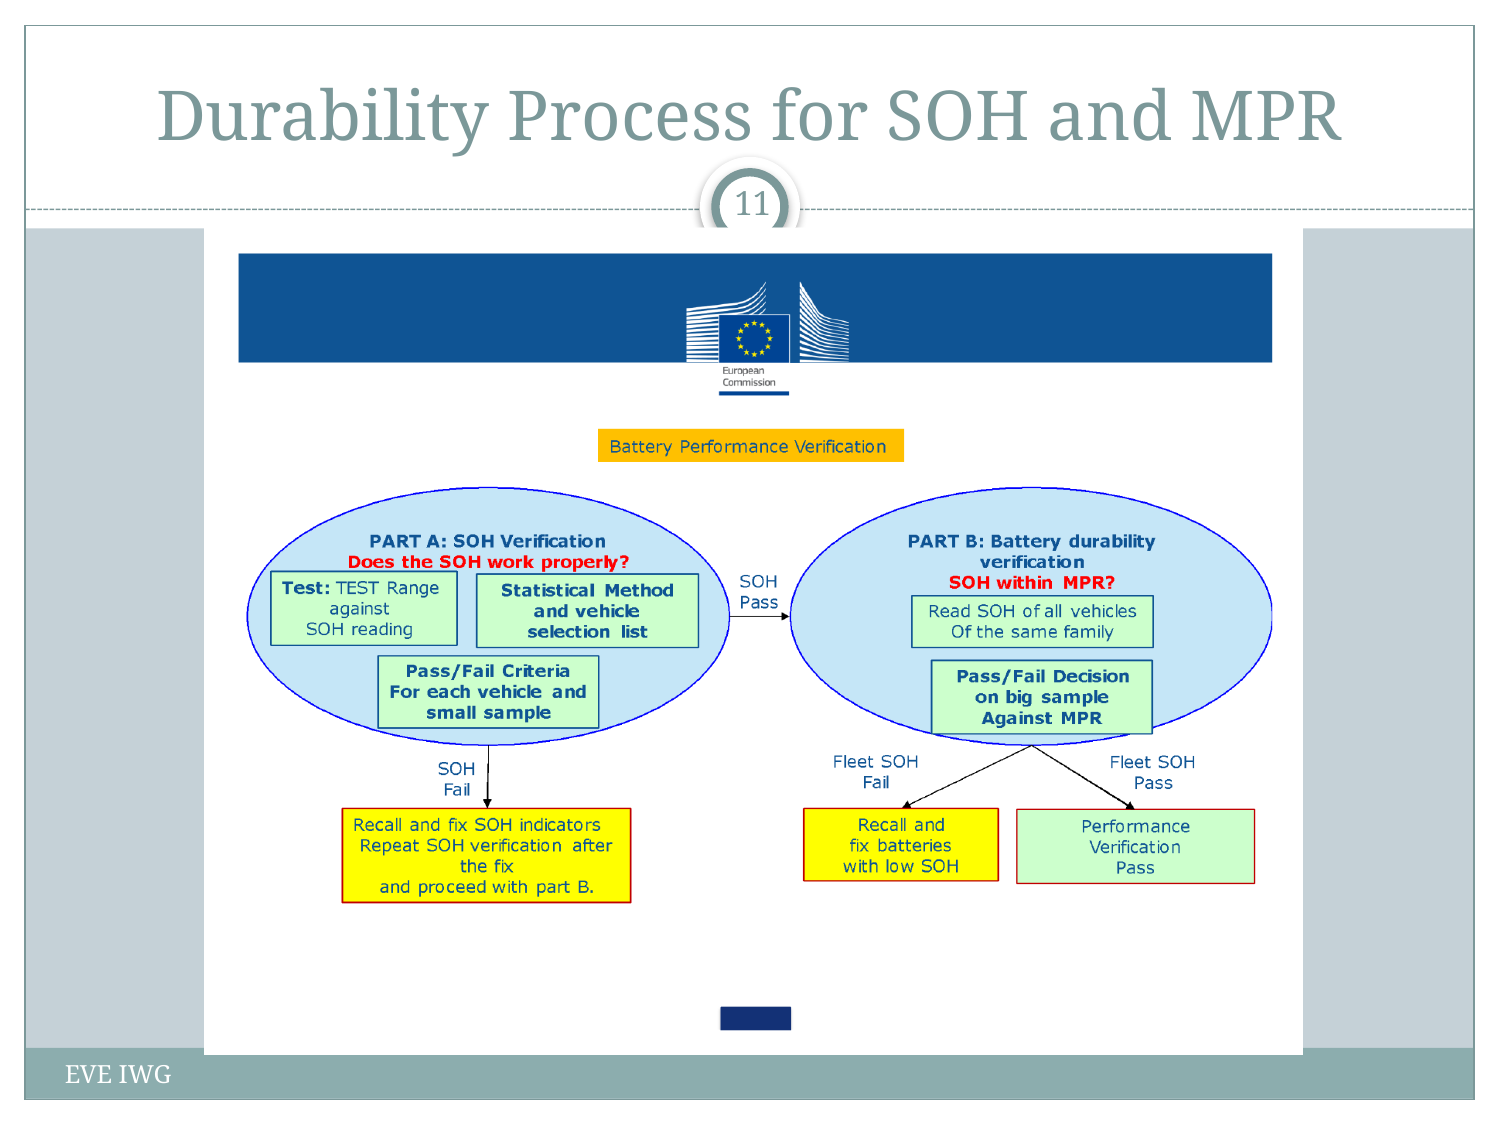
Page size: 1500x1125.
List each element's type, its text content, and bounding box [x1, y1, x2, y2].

footer EVE IWG [50, 1051, 332, 1112]
title Durability Process for SOH and MPR [49, 37, 1450, 162]
picture [204, 91, 1303, 1125]
